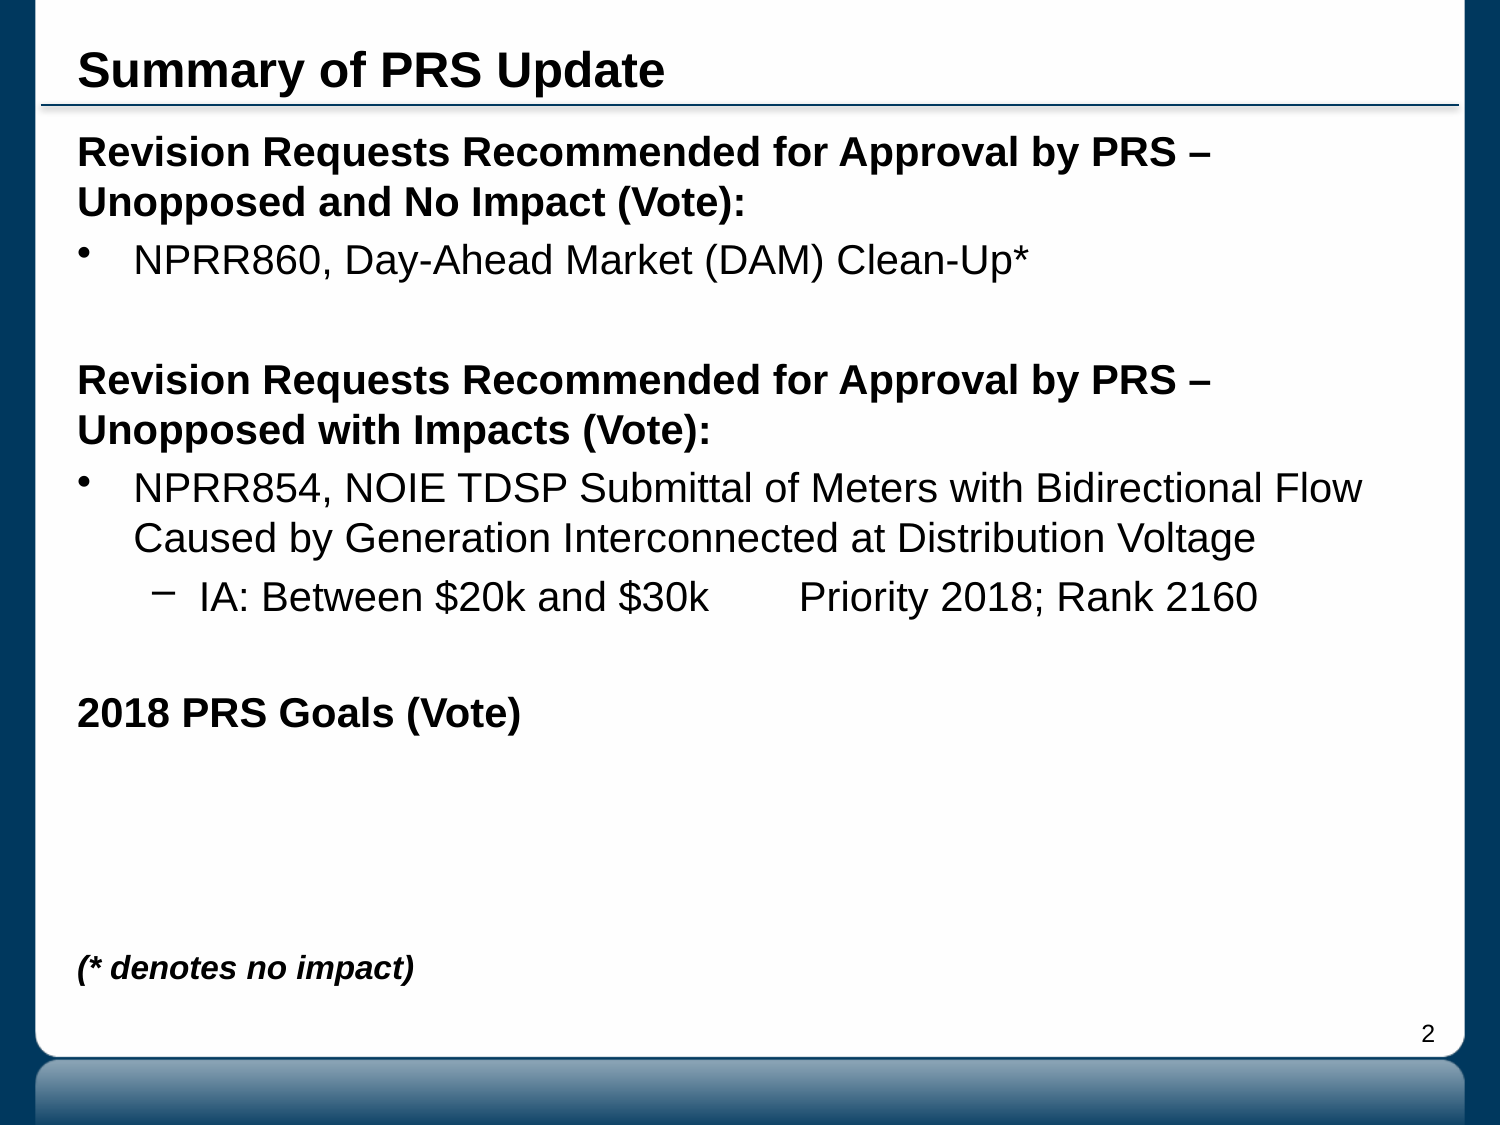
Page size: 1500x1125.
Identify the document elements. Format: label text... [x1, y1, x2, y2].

picture [35, 0, 1465, 1125]
text_box Revision Requests Recommended for Approval by PRS – Unopposed and No Impact (Vote): NPRR860, Day-Ahead Market (DAM) Clean-Up* Revision Requests Recommended for Approval by PRS – Unopposed with Impacts (Vote): NPRR854, NOIE TDSP Submittal of Meters with Bidirectional Flow Caused by Generation Interconnected at Distribution Voltage IA: Between $20k and $30k Priority 2018; Rank 2160 2018 PRS Goals (Vote) (* denotes no impact) [62, 117, 1450, 1027]
title Summary of PRS Update [62, 29, 1450, 106]
